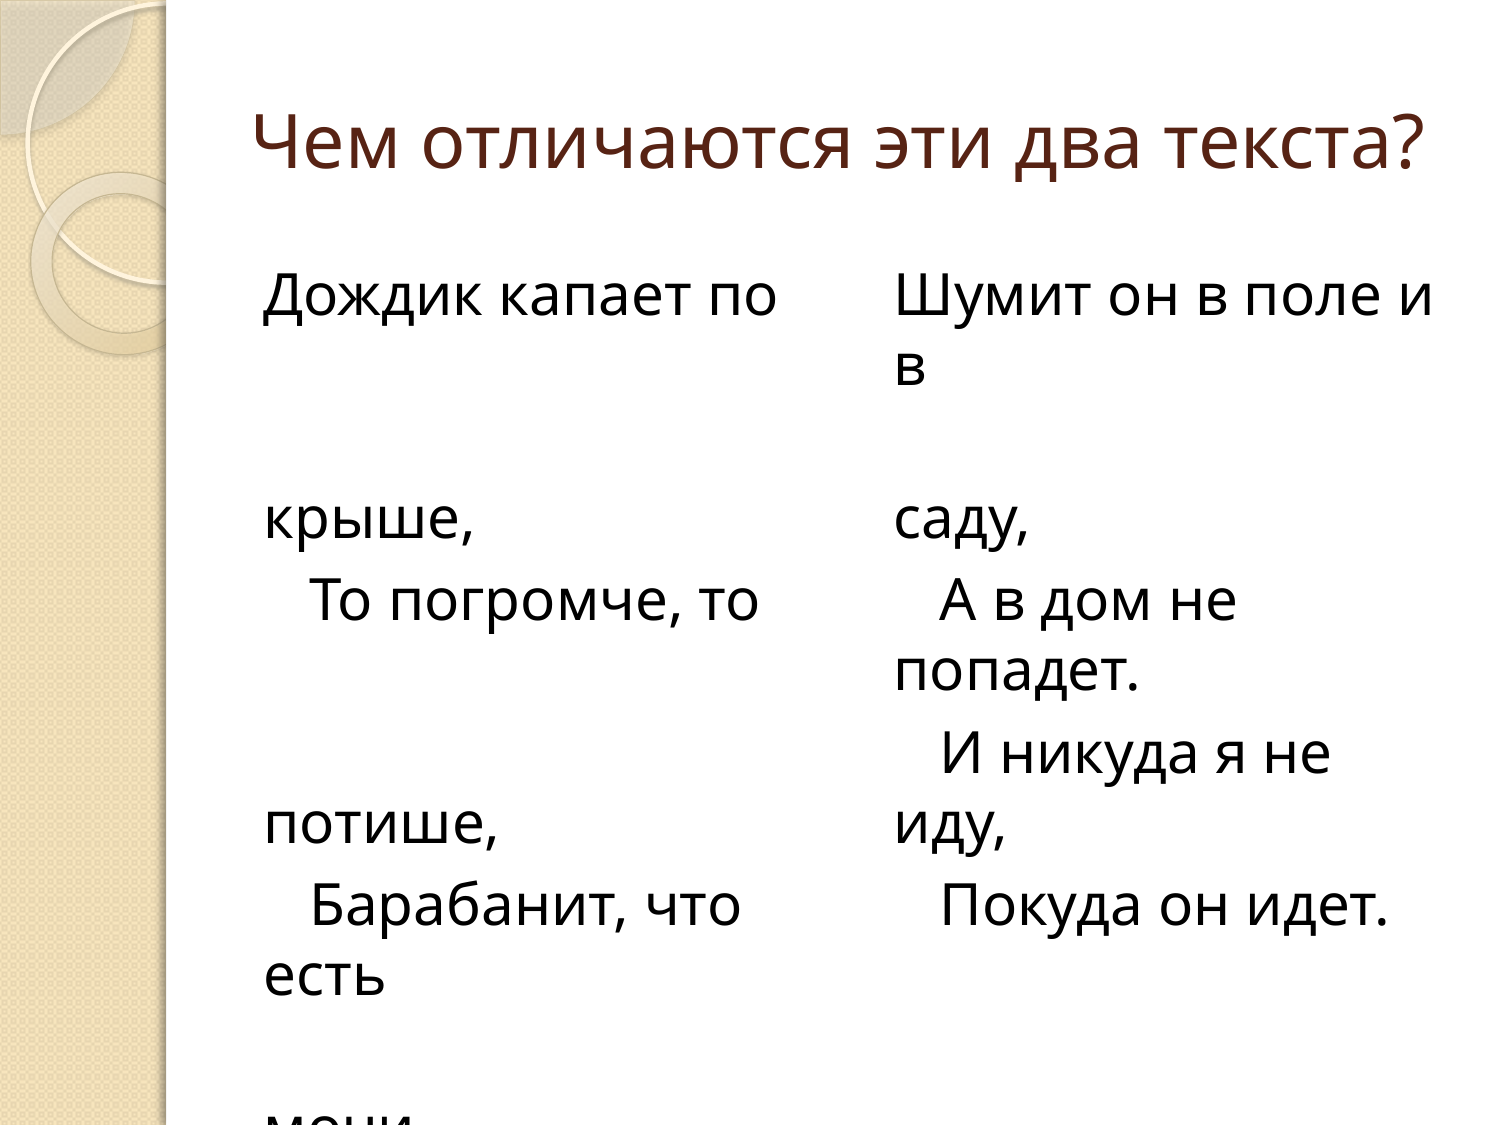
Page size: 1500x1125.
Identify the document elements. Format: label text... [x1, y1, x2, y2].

title Чем отличаются эти два текста? [235, 45, 1466, 233]
list Шумит он в поле и в саду, А в дом не попадет. И никуда я не иду, Покуда он идет. [865, 249, 1466, 1015]
list Дождик капает по крыше, То погромче, то потише, Барабанит, что есть мочи, Утром, днём и даже ночью. [235, 249, 836, 1015]
